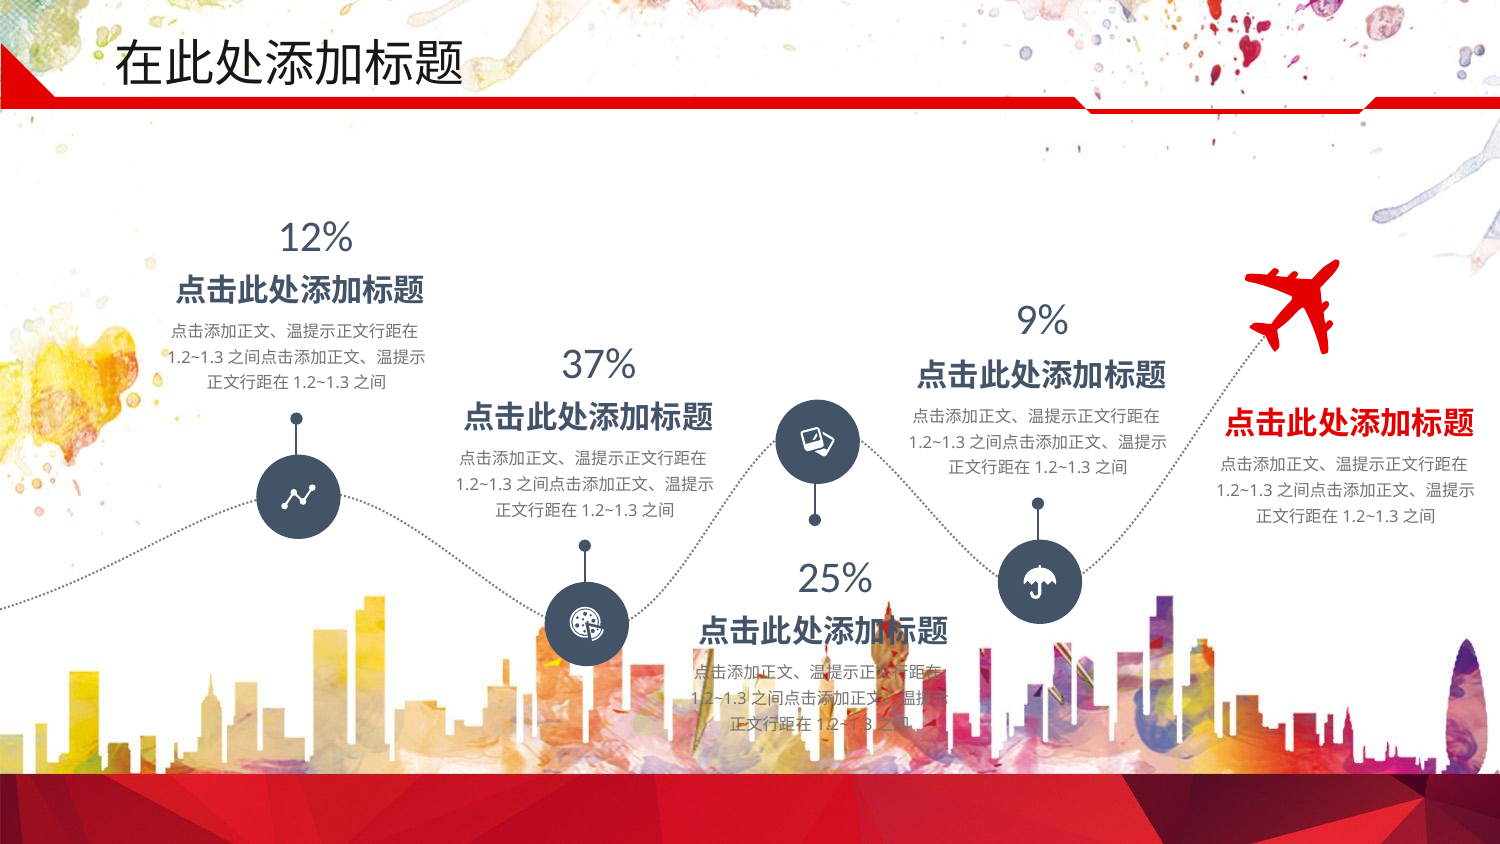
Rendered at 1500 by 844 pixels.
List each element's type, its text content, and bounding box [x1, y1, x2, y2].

picture [0, 109, 1500, 844]
text_box \ [1184, 336, 1266, 453]
text_box [1244, 259, 1340, 355]
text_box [674, 399, 965, 742]
text_box \ [0, 540, 323, 611]
text_box 点击此处添加标题 [1209, 395, 1490, 448]
text_box \ [428, 540, 439, 548]
text_box 点击添加正文、温提示正文行距在1.2~1.3之间点击添加正文、温提示正文行距在1.2~1.3之间 [1200, 440, 1491, 533]
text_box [892, 283, 1184, 624]
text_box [151, 200, 442, 540]
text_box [439, 327, 731, 667]
picture [0, 0, 1500, 109]
text_box 在此处添加标题 [99, 24, 480, 99]
